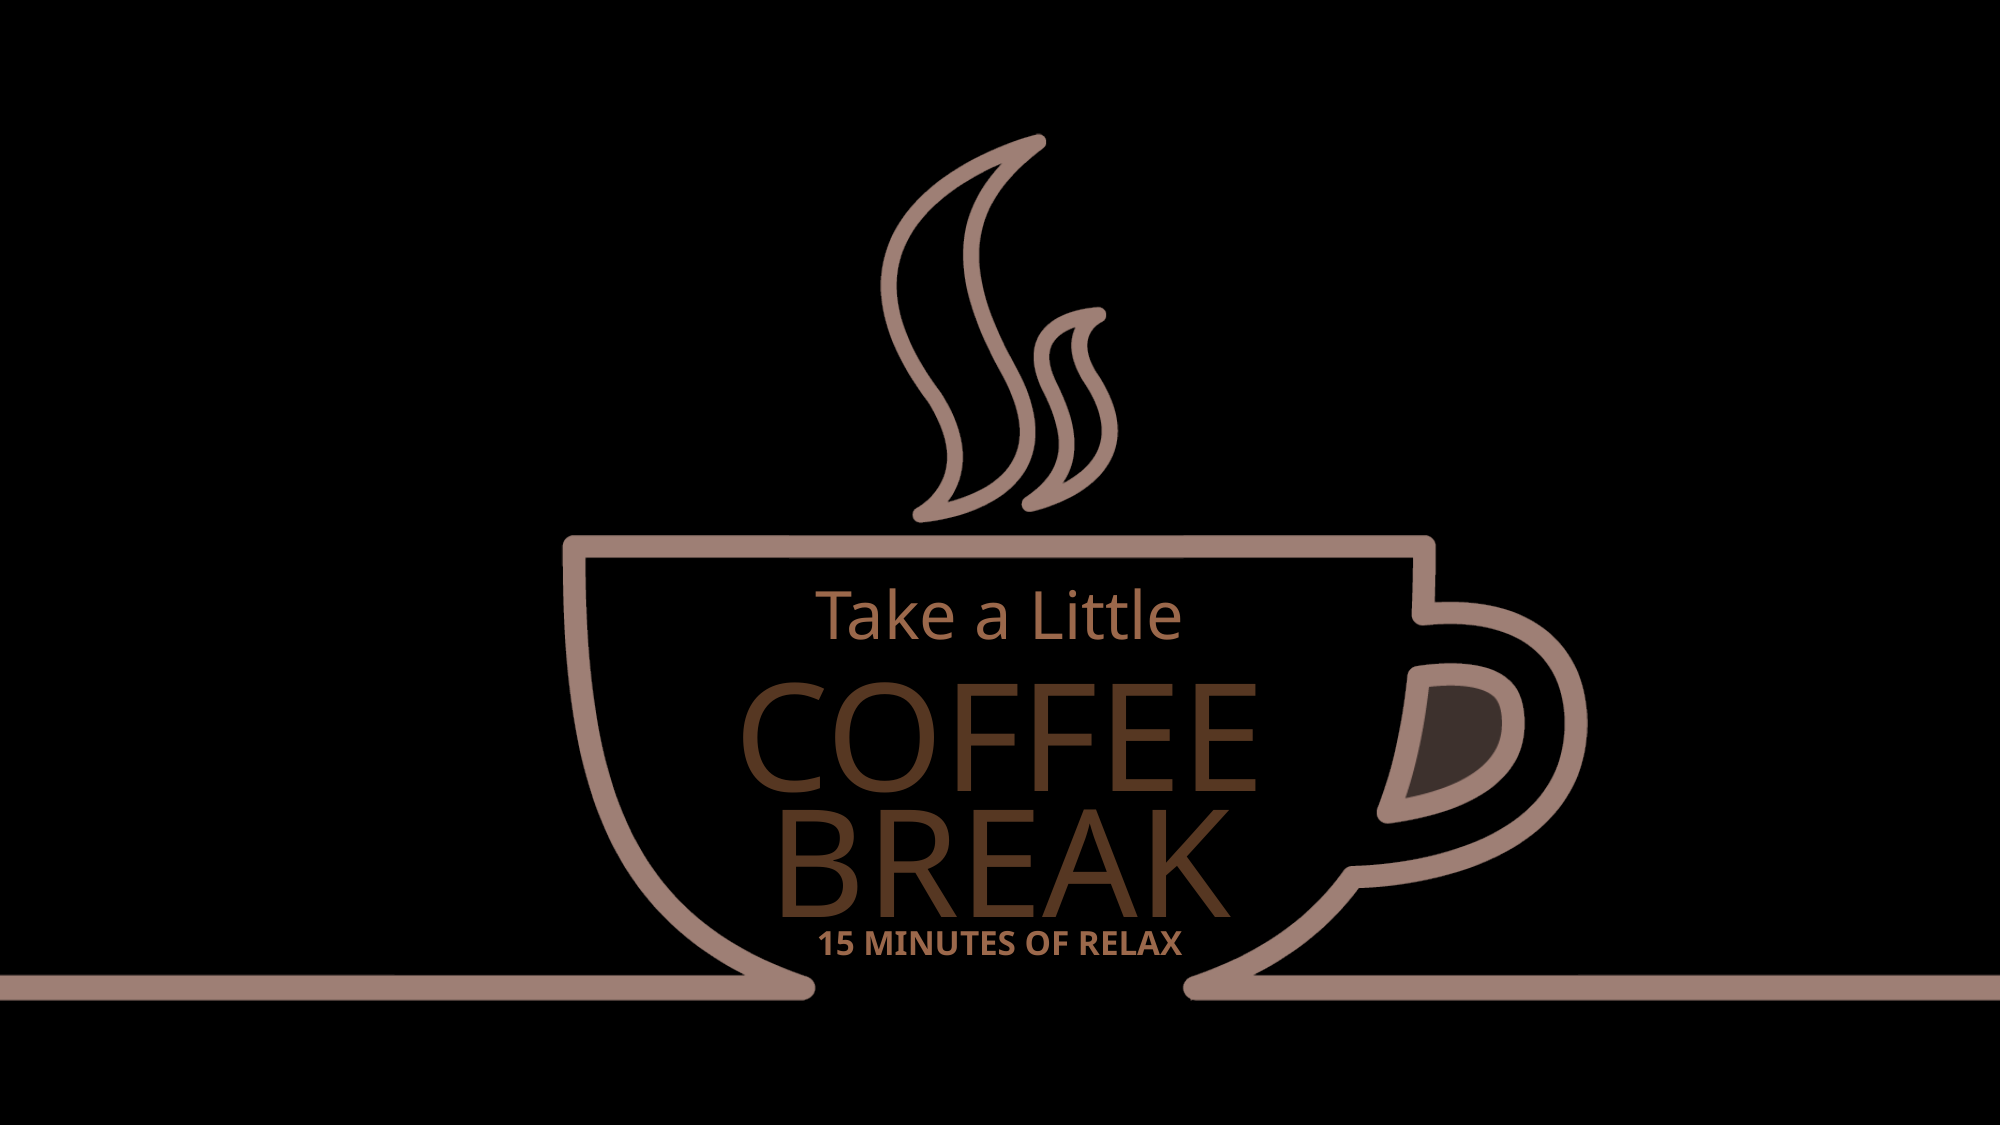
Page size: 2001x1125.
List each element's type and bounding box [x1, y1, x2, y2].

picture [0, 62, 2000, 1063]
